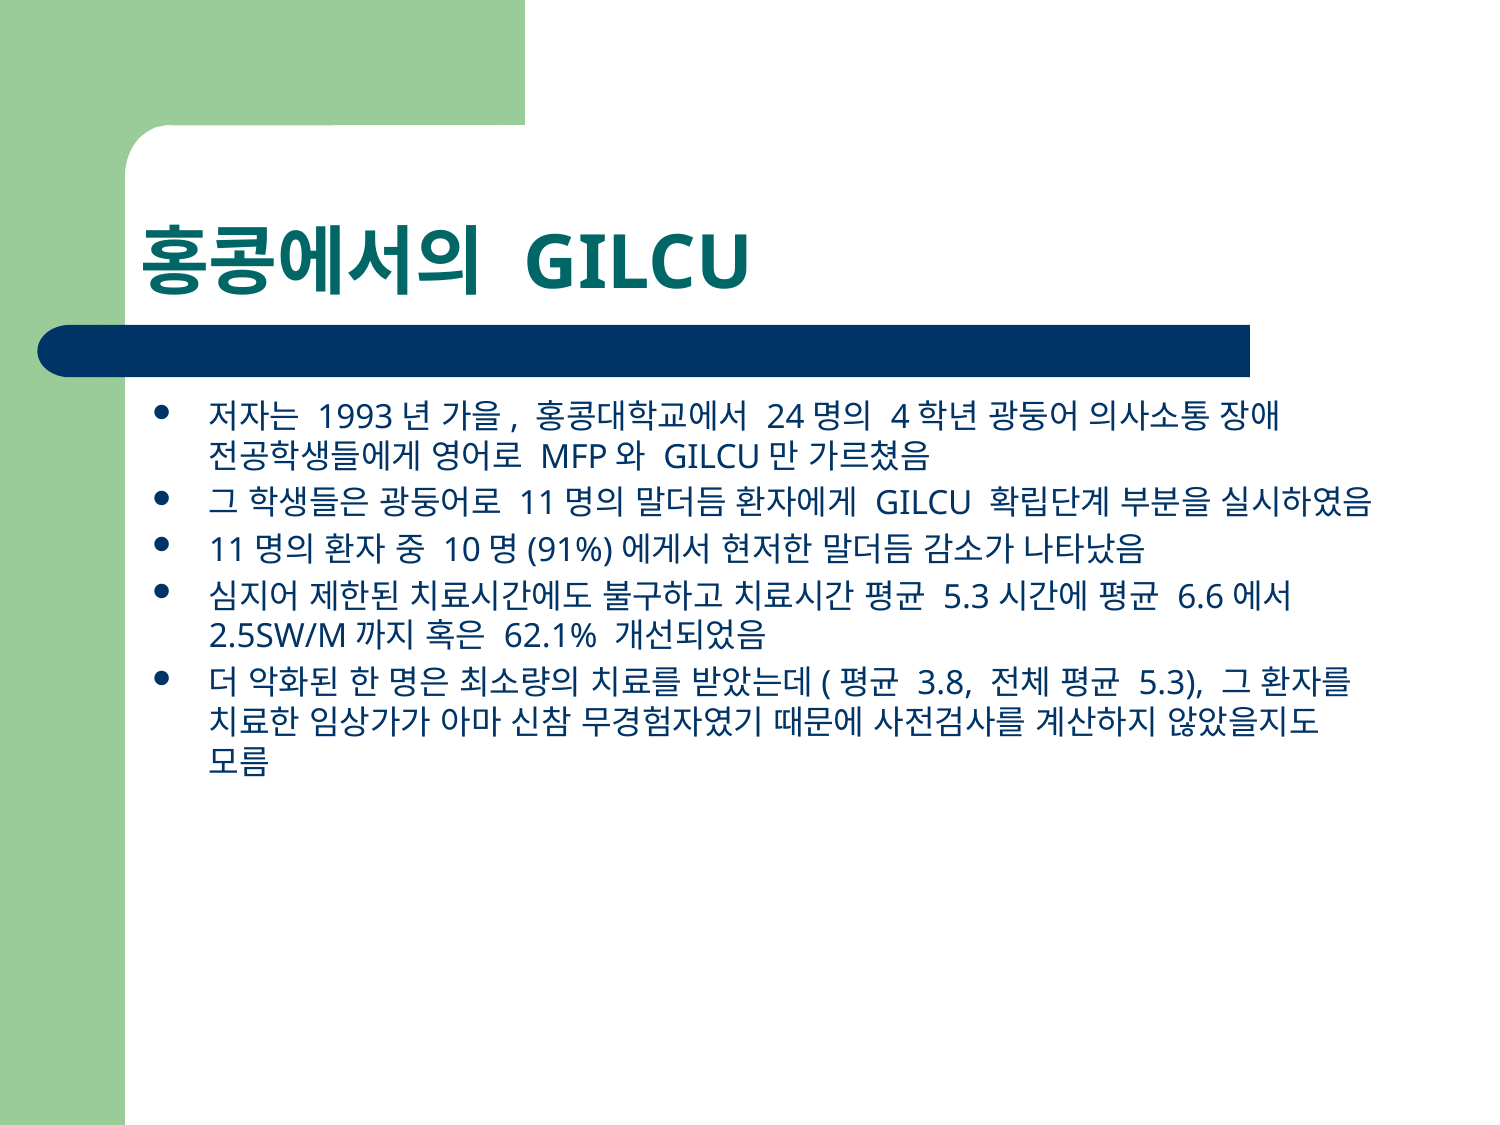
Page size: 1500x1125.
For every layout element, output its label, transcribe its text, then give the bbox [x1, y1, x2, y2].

title 홍콩에서의 GILCU [124, 124, 1426, 313]
list 저자는 1993년 가을, 홍콩대학교에서 24명의 4학년 광둥어 의사소통 장애 전공학생들에게 영어로 MFP와 GILCU만 가르쳤음 그 학생들은 광둥어로 11명의 말더듬 환자에게 GILCU 확립단계 부분을 실시하였음 11명의 환자 중 10명(91%)에게서 현저한 말더듬 감소가 나타났음 심지어 제한된 치료시간에도 불구하고 치료시간 평균 5.3시간에 평균 6.6에서 2.5SW/M까지 혹은 62.1% 개선되었음 더 악화된 한 명은 최소량의 치료를 받았는데(평균 3.8, 전체 평균 5.3), 그 환자를 치료한 임상가가 아마 신참 무경험자였기 때문에 사전검사를 계산하지 않았을지도 모름 [137, 387, 1400, 999]
